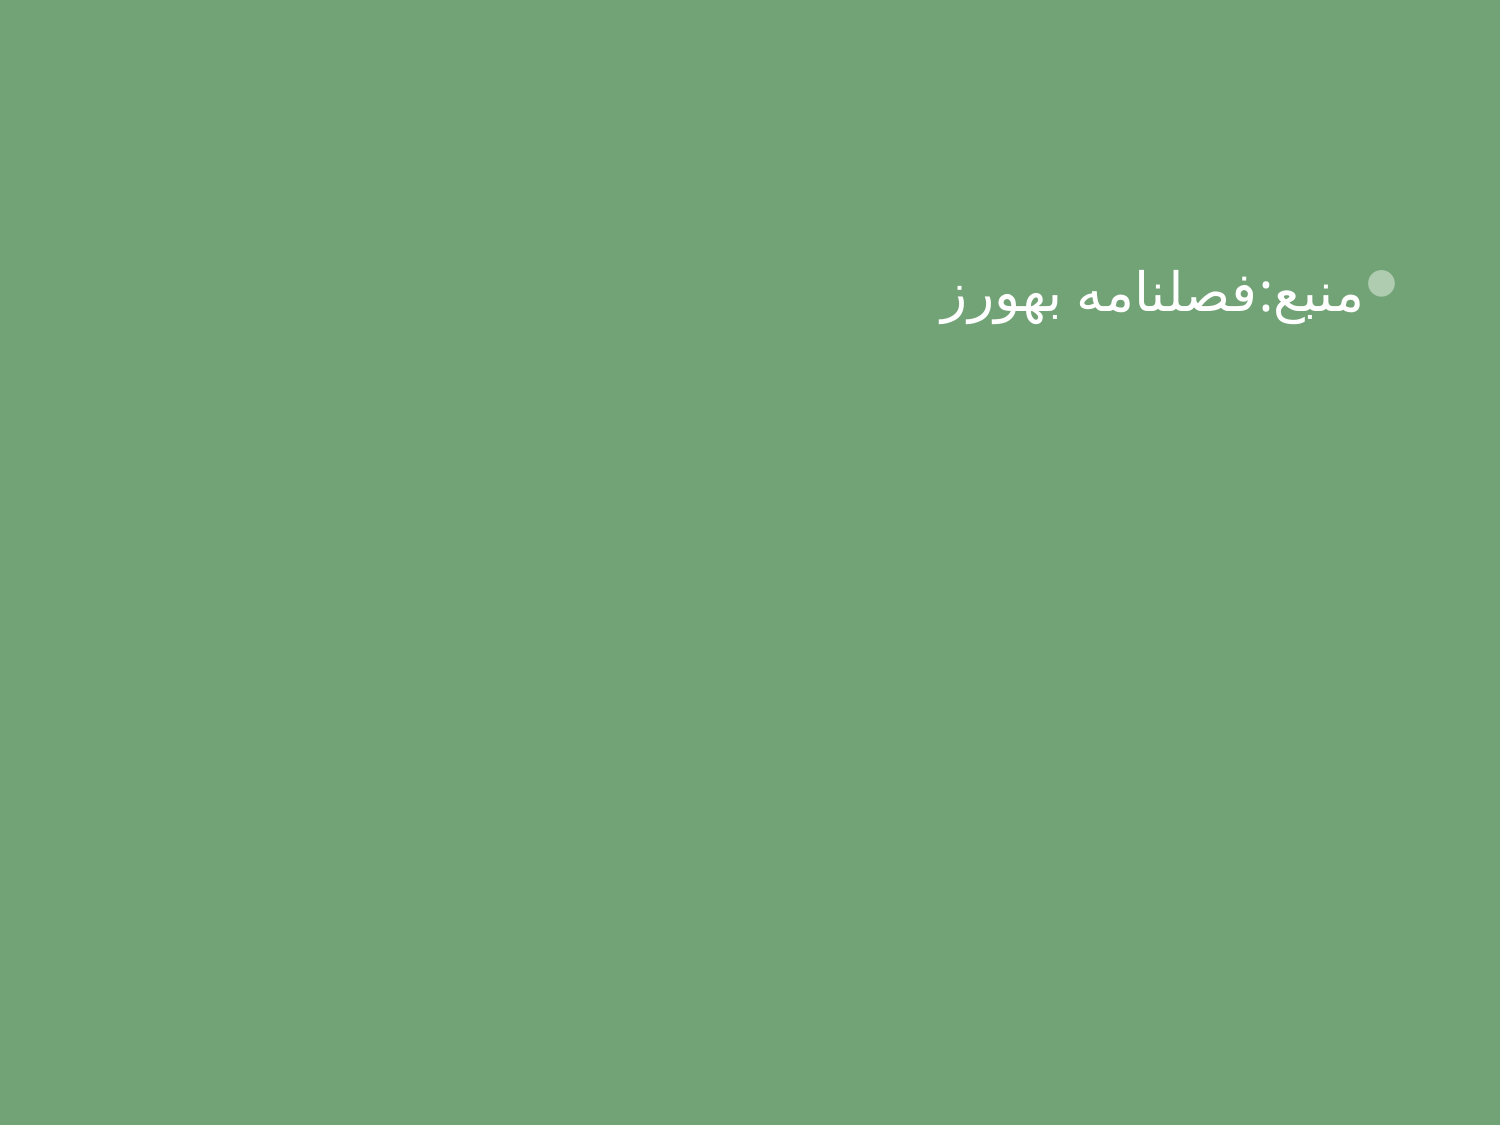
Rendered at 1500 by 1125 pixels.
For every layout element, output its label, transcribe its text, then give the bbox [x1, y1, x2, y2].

list منبع:فصلنامه بهورز [75, 249, 1425, 1000]
